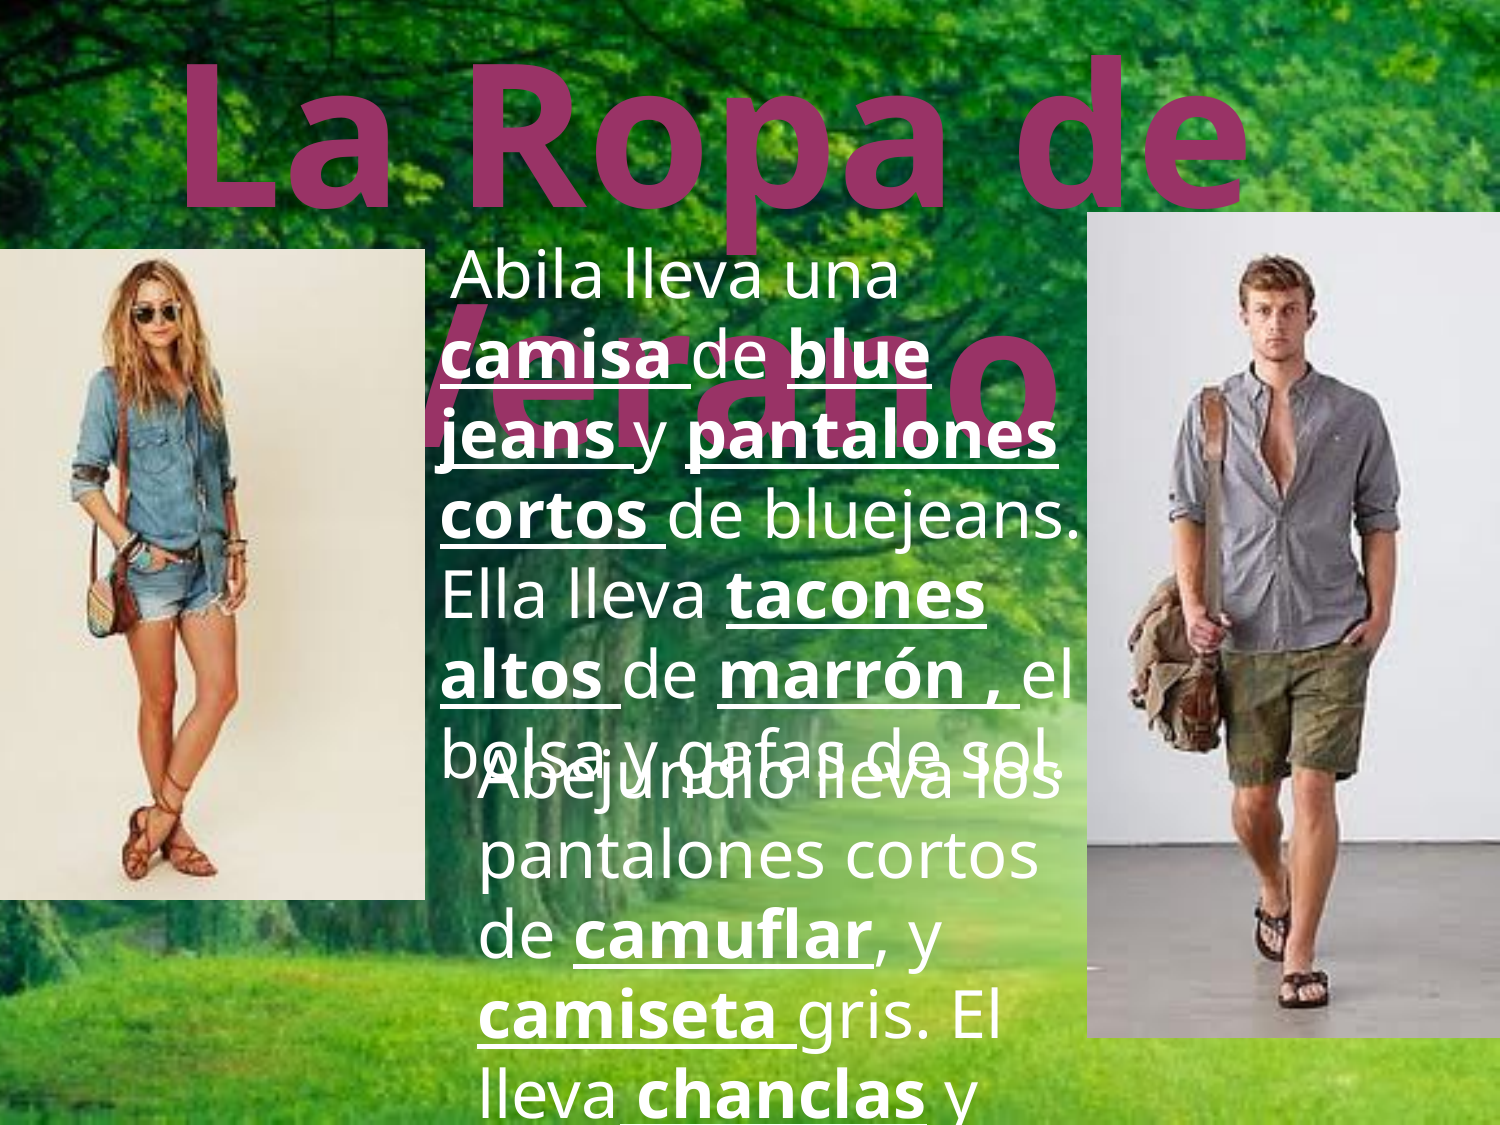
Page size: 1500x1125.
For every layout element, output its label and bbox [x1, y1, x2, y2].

list [0, 0, 1500, 1125]
picture [1087, 212, 1500, 1038]
picture [0, 249, 425, 901]
